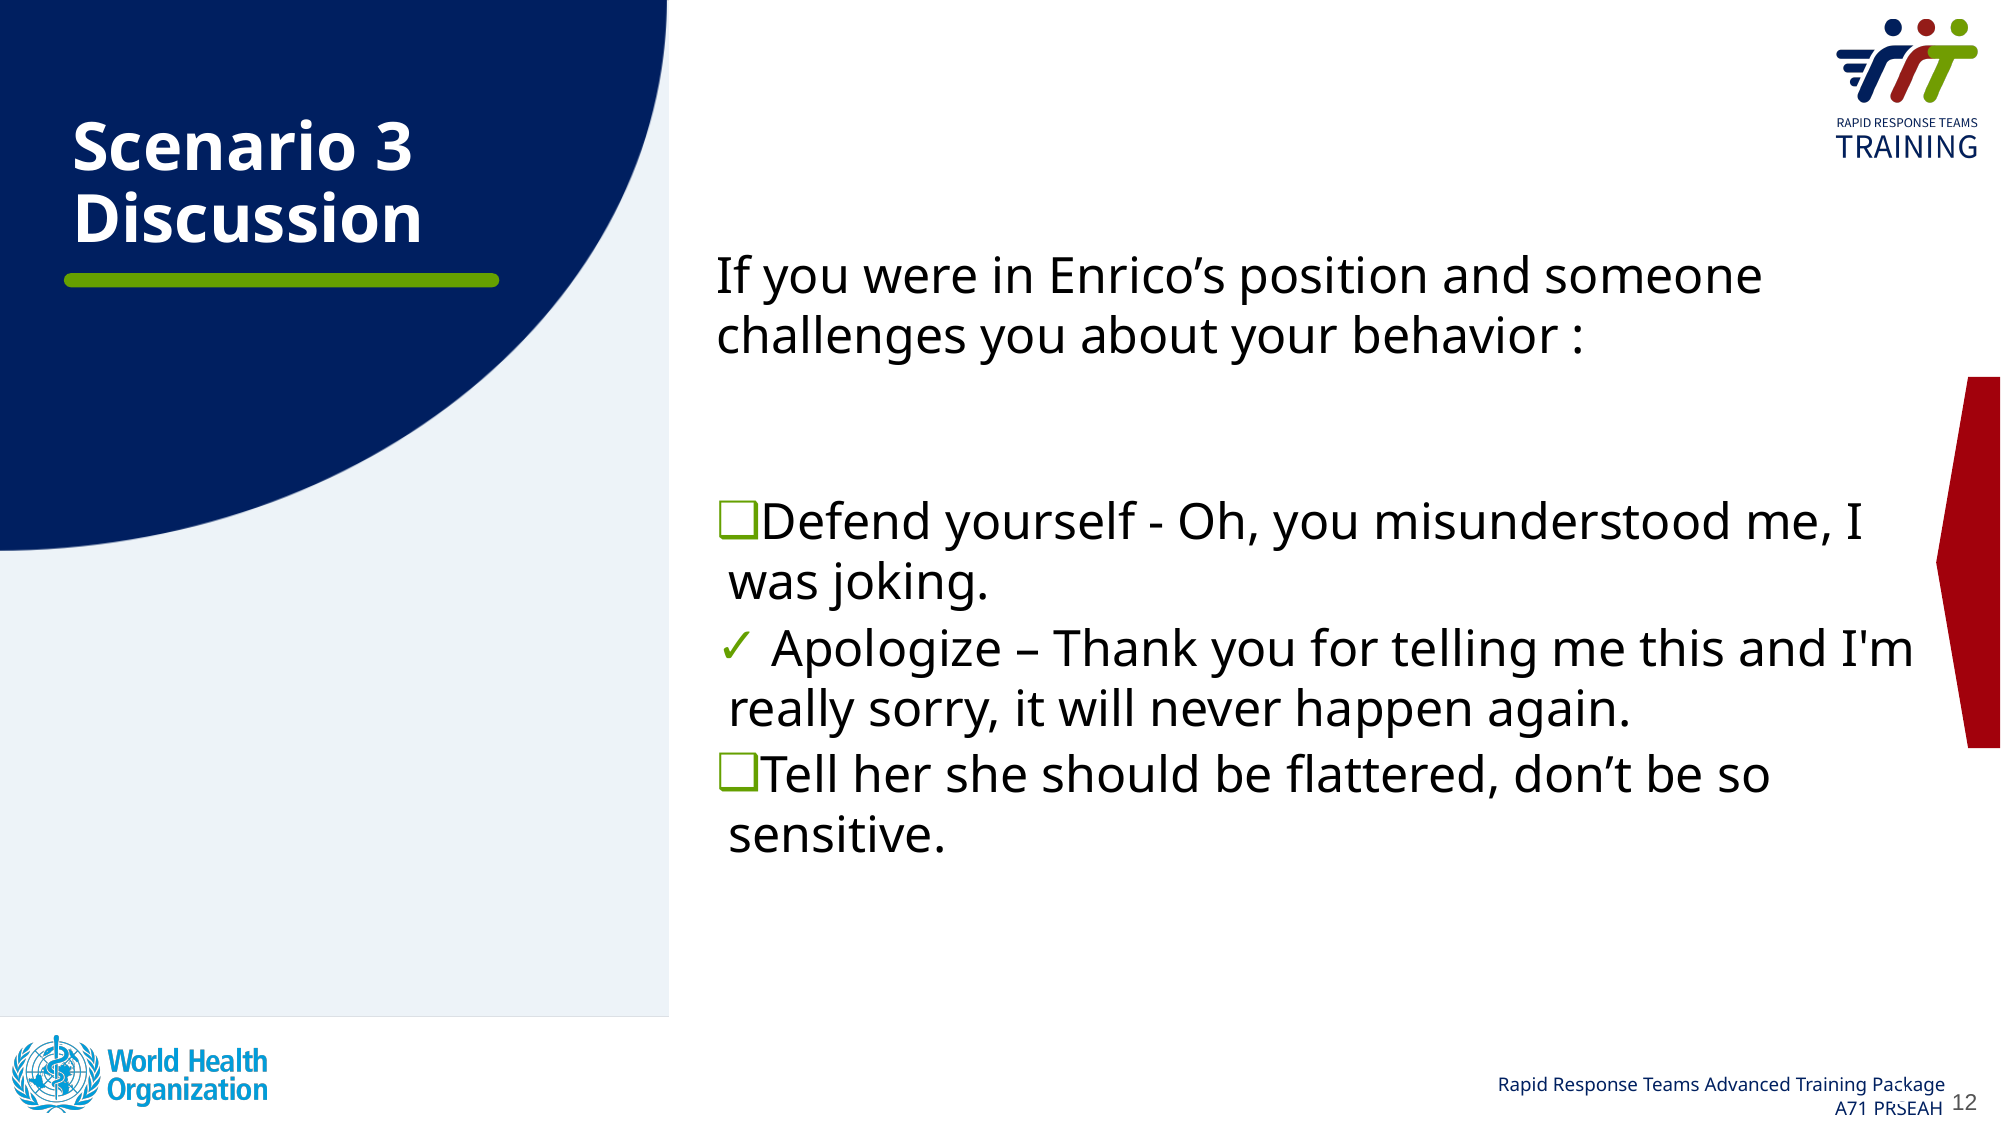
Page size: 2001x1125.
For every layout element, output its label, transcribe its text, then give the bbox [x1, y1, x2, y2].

slide_number 12 [1882, 1066, 1930, 1092]
list If you were in Enrico’s position and someone challenges you about your behavior : Defend yourself - Oh, you misunderstood me, I was joking. Apologize – Thank you for telling me this and I'm really sorry, it will never happen again. Tell her she should be flattered, don’t be so sensitive. [708, 235, 1945, 1066]
picture [1835, 19, 1978, 167]
picture [58, 1050, 64, 1058]
picture [0, 0, 669, 1018]
text_box Scenario 3 Discussion [64, 25, 601, 343]
picture [12, 1083, 48, 1113]
text_box [63, 273, 500, 288]
picture [12, 1035, 267, 1113]
